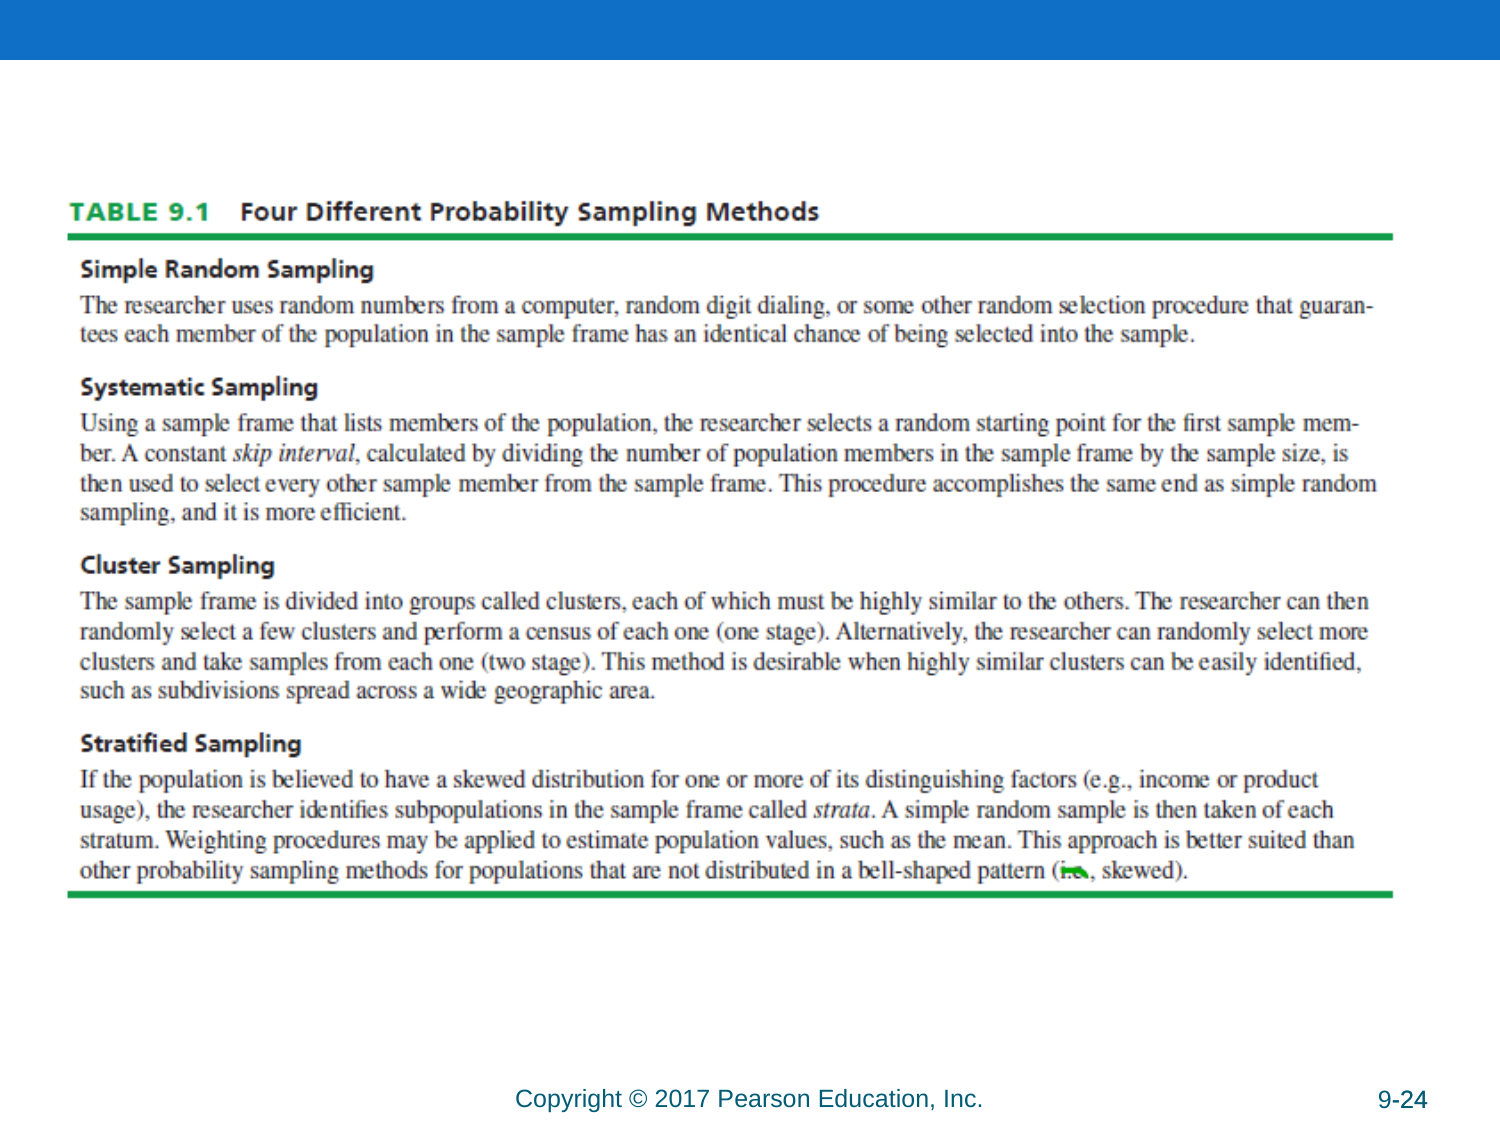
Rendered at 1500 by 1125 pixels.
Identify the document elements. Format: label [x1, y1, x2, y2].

picture [641, 1100, 647, 1107]
picture [27, 173, 1445, 968]
